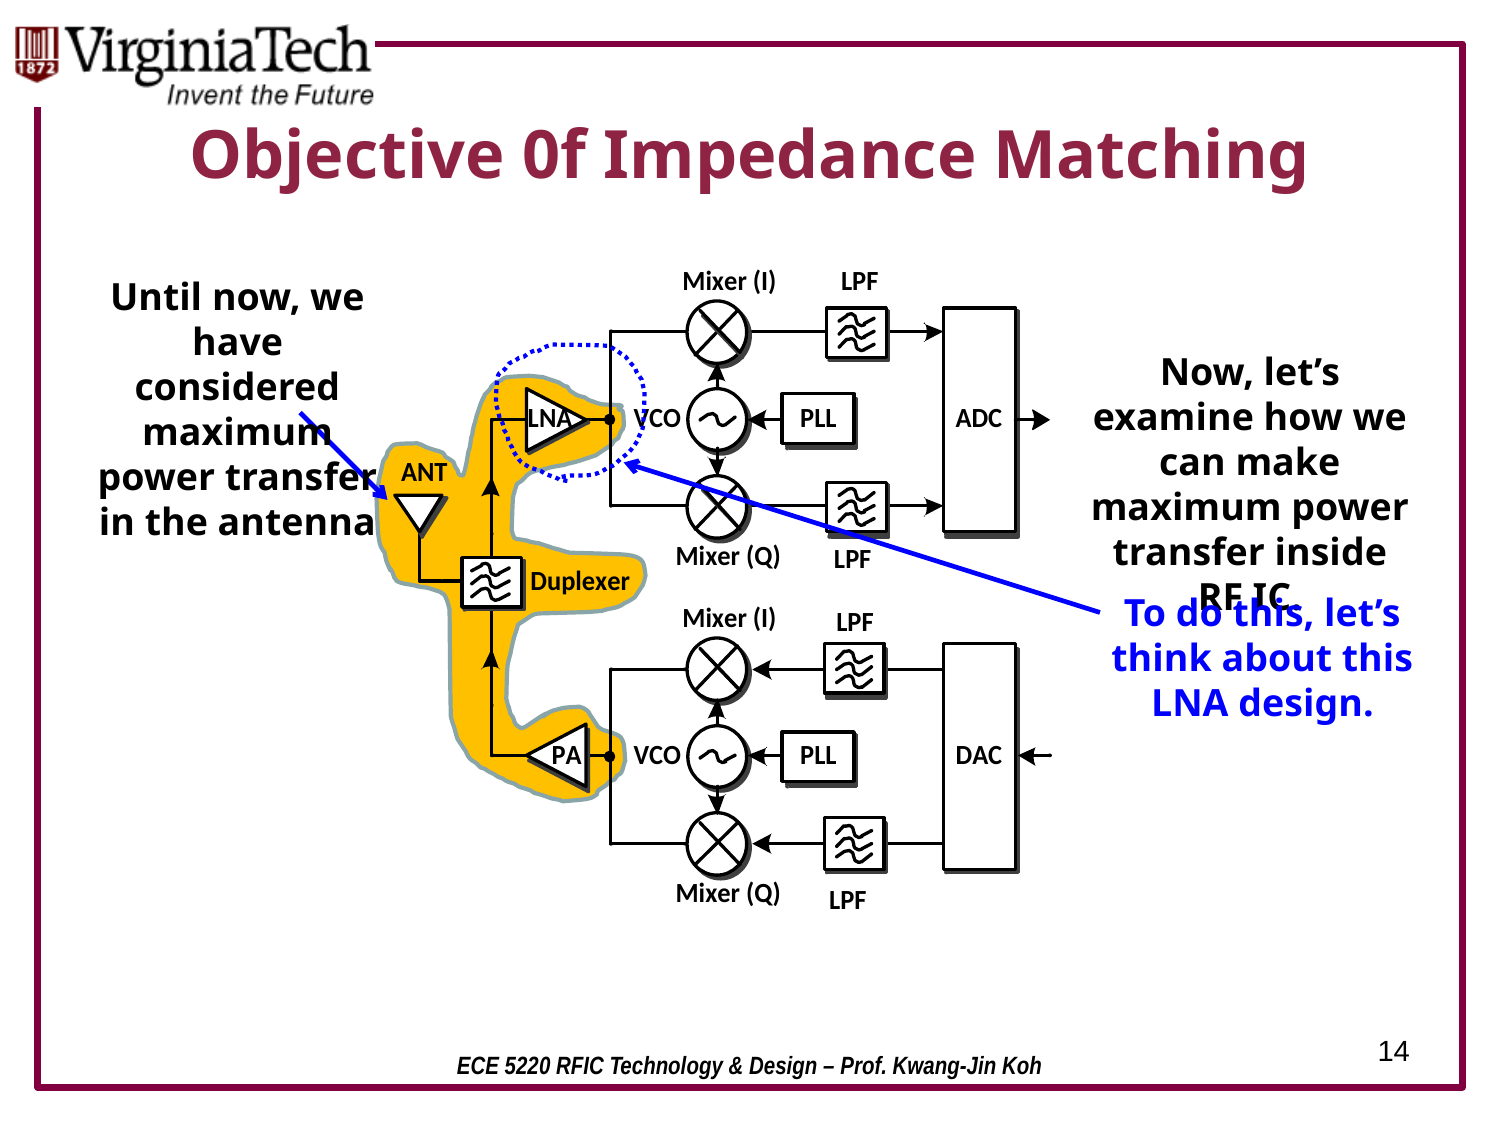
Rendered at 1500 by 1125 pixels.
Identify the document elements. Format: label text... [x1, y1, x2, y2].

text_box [374, 258, 1076, 926]
text_box Now, let’s examine how we can make maximum power transfer inside RF IC. [1079, 340, 1425, 581]
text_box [299, 412, 388, 501]
text_box To do this, let’s think about this LNA design. [1087, 581, 1438, 732]
picture [15, 24, 375, 107]
title Objective 0f Impedance Matching [75, 104, 1425, 213]
text_box Until now, we have considered maximum power transfer in the antenna [75, 265, 369, 551]
slide_number 14 [1074, 1024, 1425, 1103]
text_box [623, 462, 1101, 613]
